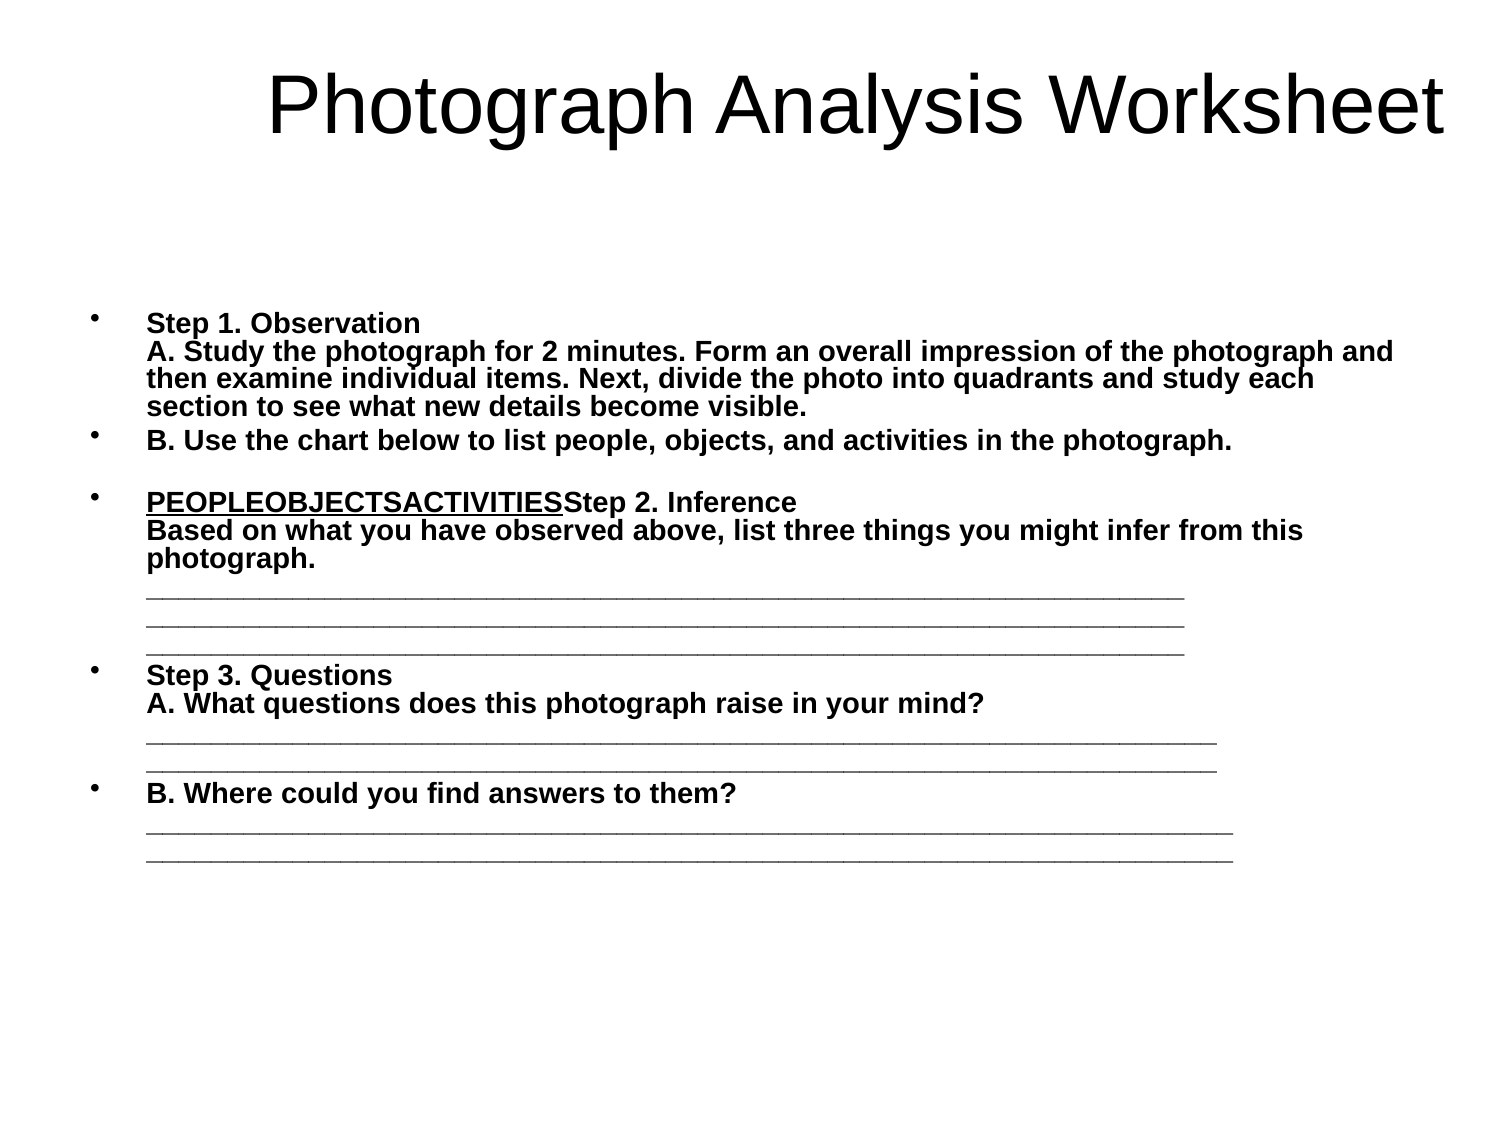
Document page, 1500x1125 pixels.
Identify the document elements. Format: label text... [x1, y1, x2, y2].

list Step 1. Observation A. Study the photograph for 2 minutes. Form an overall impression of the photograph and then examine individual items. Next, divide the photo into quadrants and study each section to see what new details become visible. B. Use the chart below to list people, objects, and activities in the photograph. PEOPLEOBJECTSACTIVITIESStep 2. Inference Based on what you have observed above, list three things you might infer from this photograph. ________________________________________________________________ ________________________________________________________________ ________________________________________________________________ Step 3. Questions A. What questions does this photograph raise in your mind? __________________________________________________________________ __________________________________________________________________ B. Where could you find answers to them? ___________________________________________________________________ ___________________________________________________________________ [74, 262, 1426, 1006]
title Photograph Analysis Worksheet [162, 12, 1500, 188]
